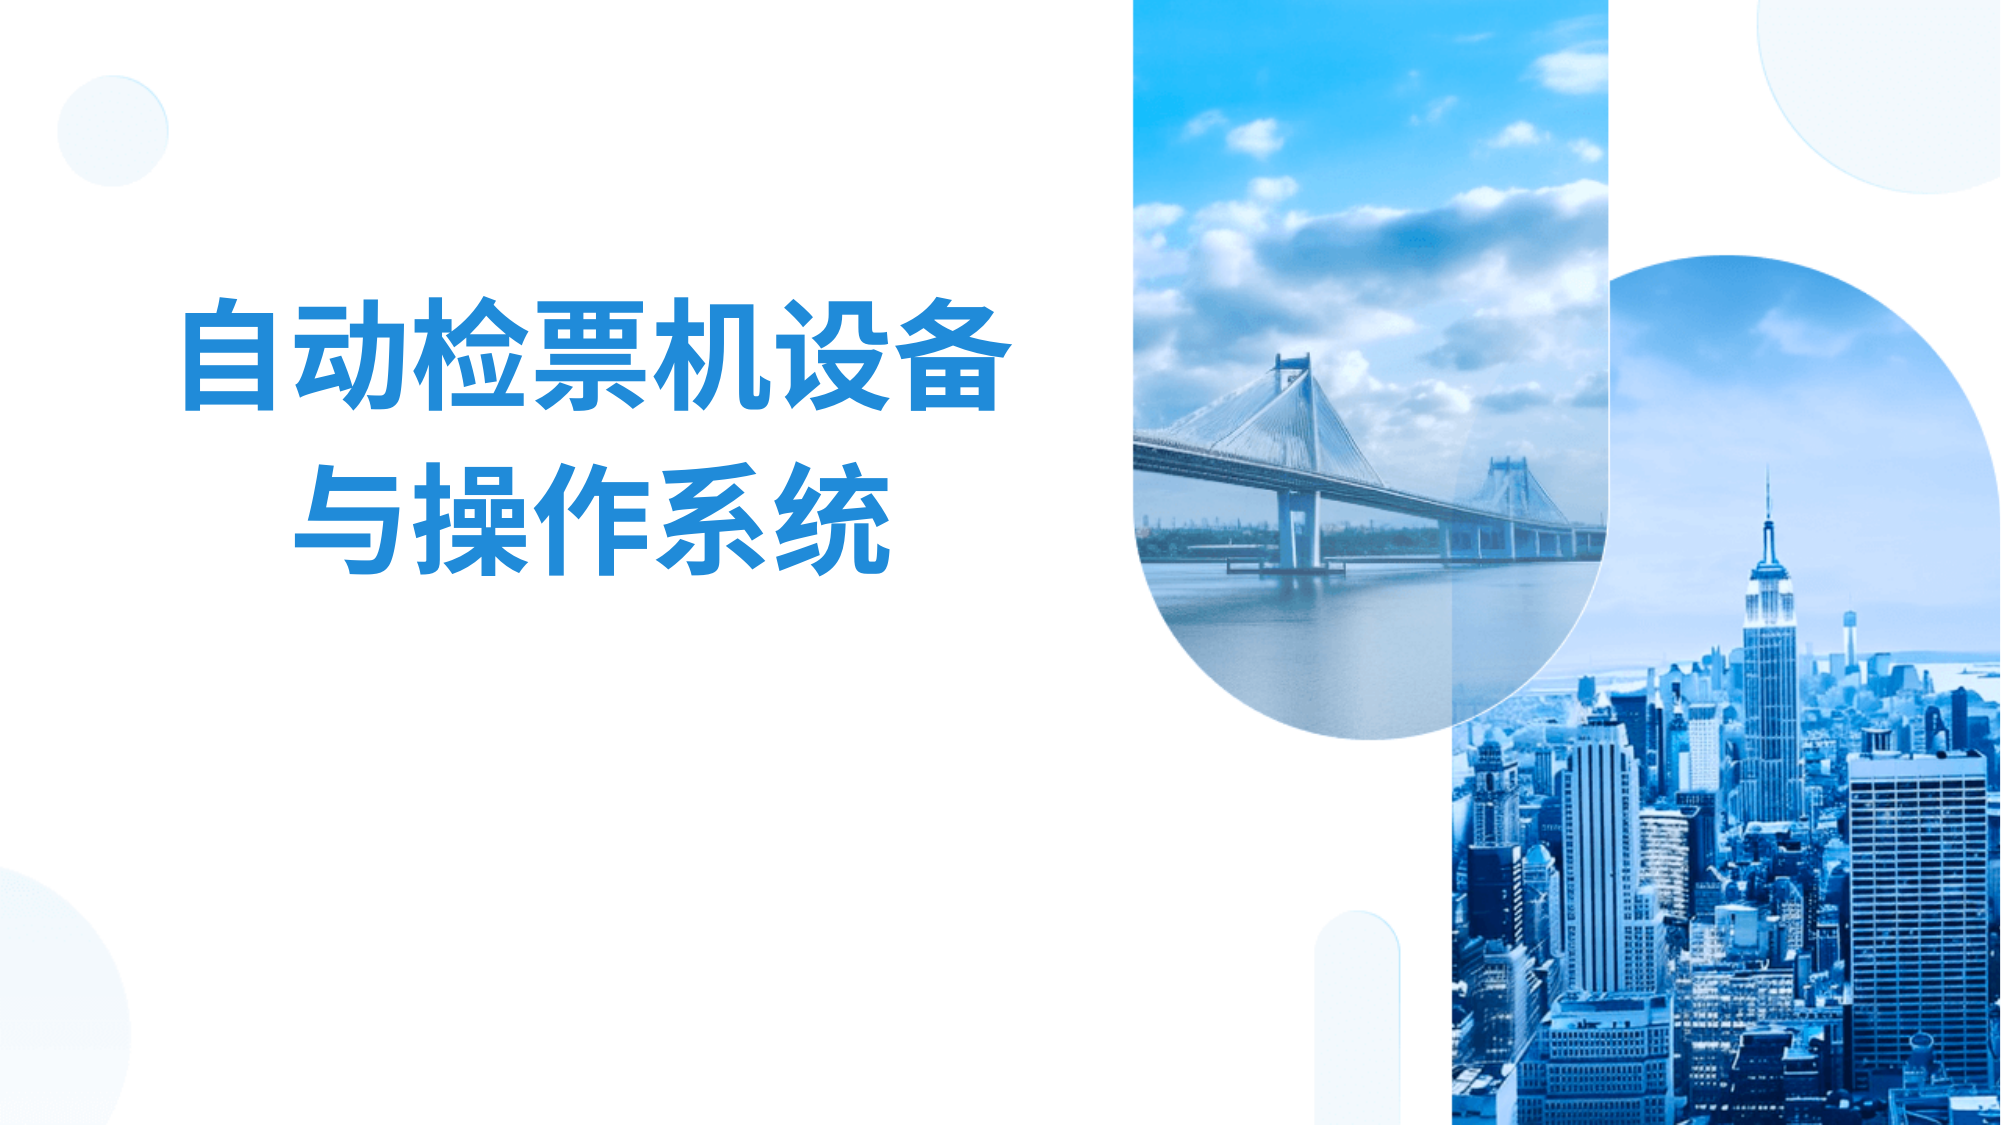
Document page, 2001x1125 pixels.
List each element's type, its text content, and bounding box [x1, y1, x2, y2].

text_box 自动检票机设备 与操作系统 [103, 250, 1079, 663]
picture [0, 0, 2001, 1125]
